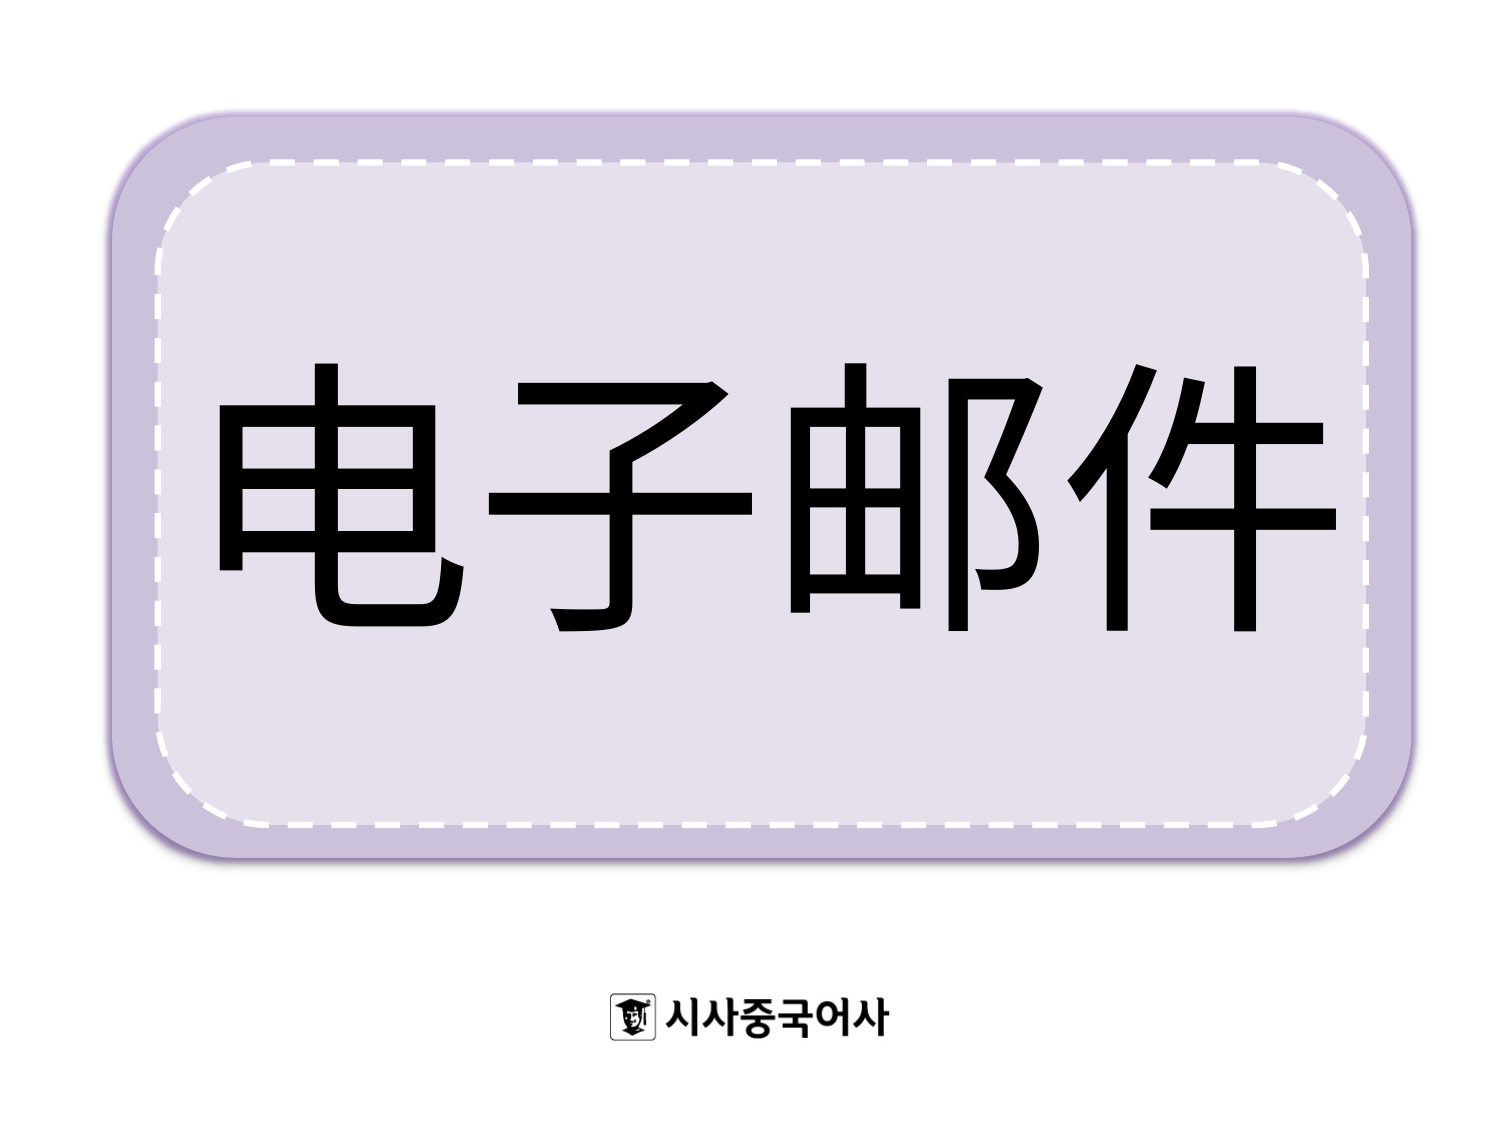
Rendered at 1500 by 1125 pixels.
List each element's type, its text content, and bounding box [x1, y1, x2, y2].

picture [602, 987, 898, 1047]
text_box 电子邮件 [162, 160, 1371, 824]
